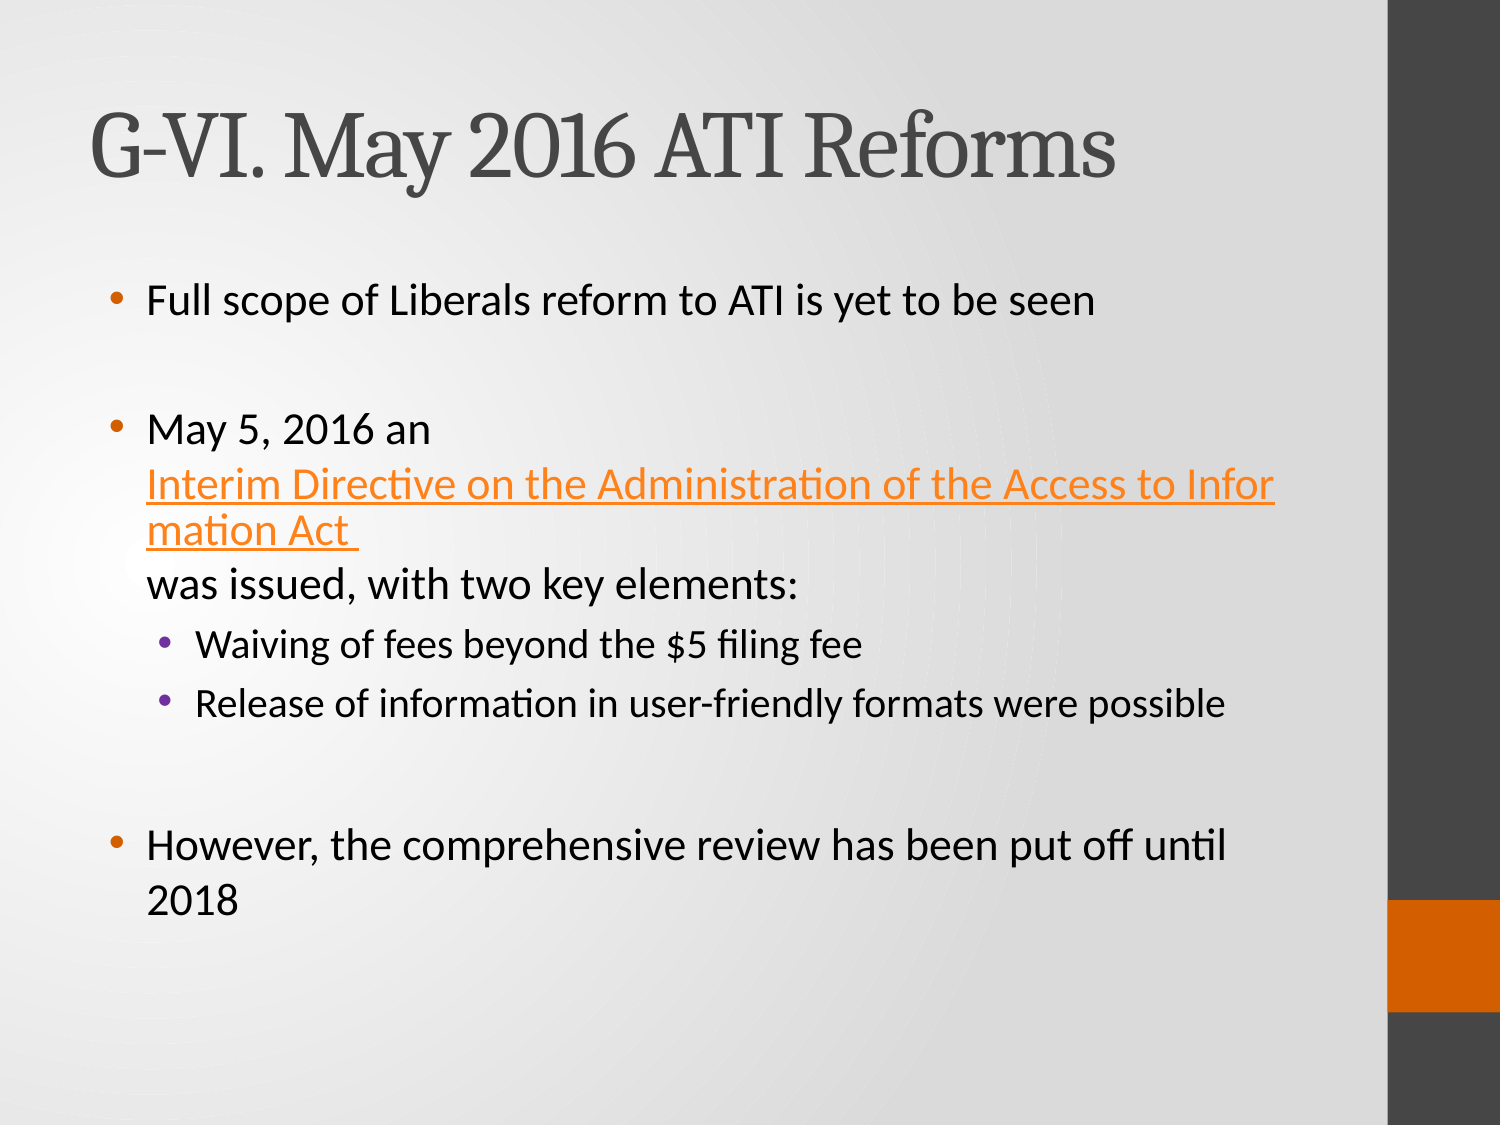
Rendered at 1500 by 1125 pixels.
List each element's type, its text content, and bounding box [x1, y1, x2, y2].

title G-VI. May 2016 ATI Reforms [75, 45, 1325, 233]
list Full scope of Liberals reform to ATI is yet to be seen May 5, 2016 an Interim Directive on the Administration of the Access to Information Act was issued, with two key elements: Waiving of fees beyond the $5 filing fee Release of information in user-friendly formats were possible However, the comprehensive review has been put off until 2018 [75, 262, 1325, 1050]
